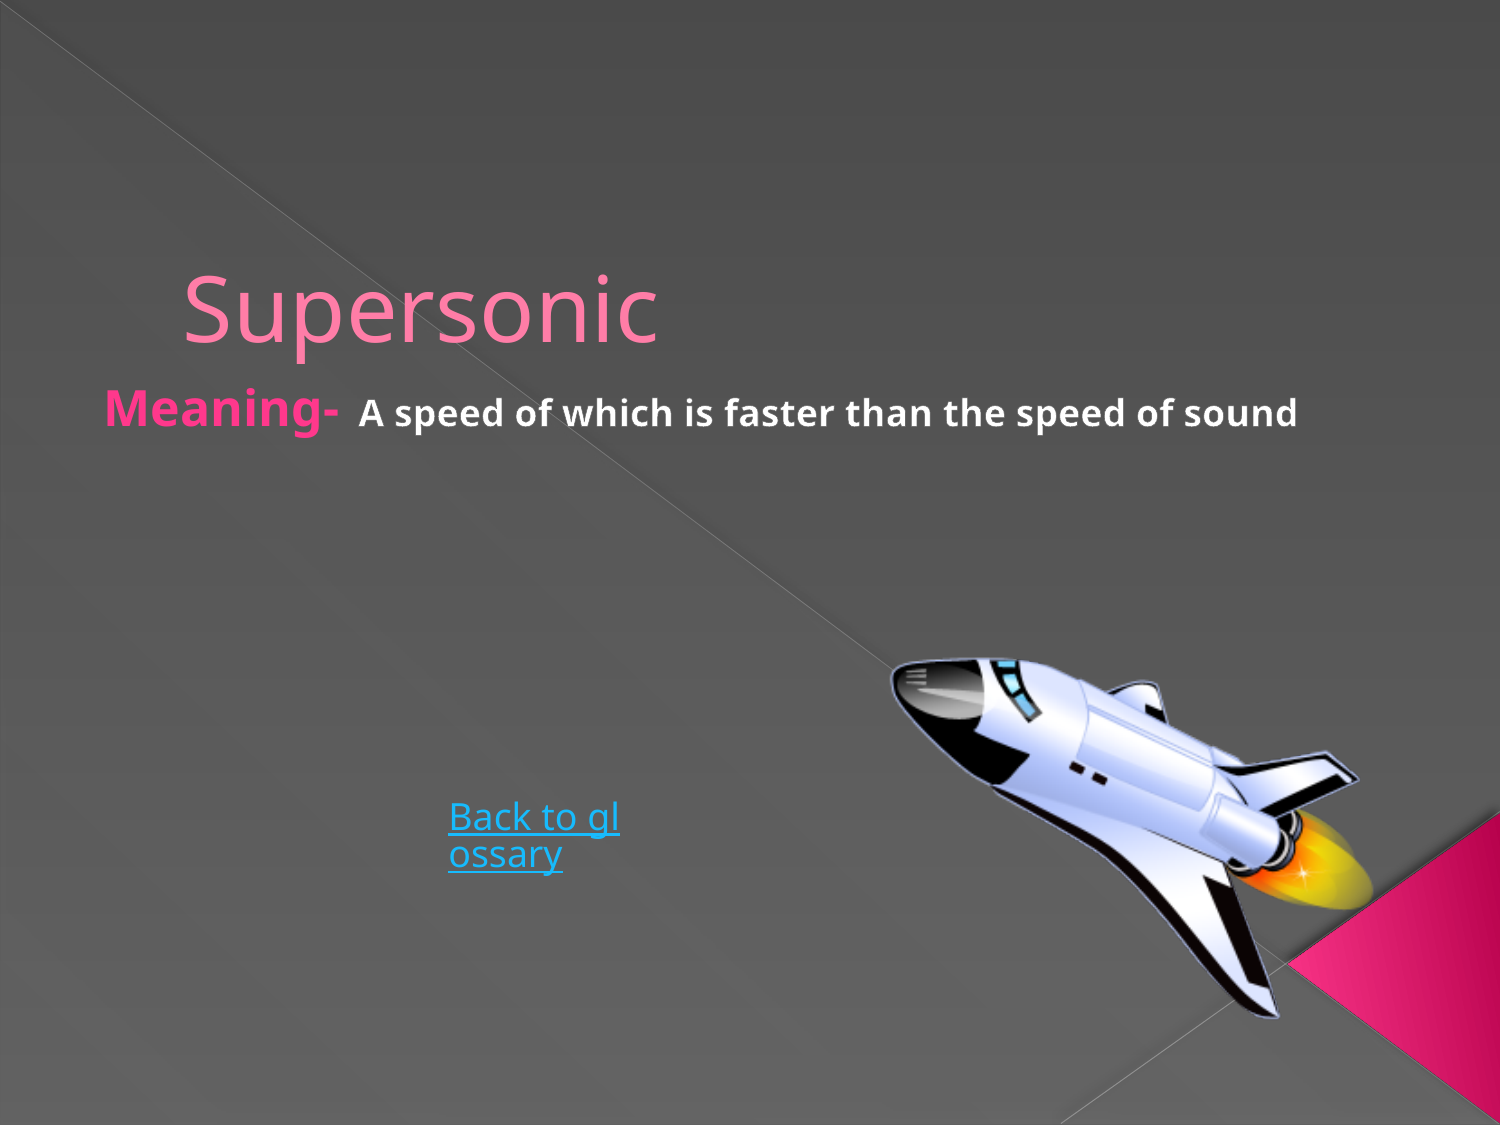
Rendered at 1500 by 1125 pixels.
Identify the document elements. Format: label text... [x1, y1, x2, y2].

title Supersonic [88, 127, 1412, 369]
text_box Back to glossary [433, 785, 657, 851]
picture [866, 604, 1388, 1125]
subtitle Meaning- A speed of which is faster than the speed of sound [88, 369, 1412, 657]
